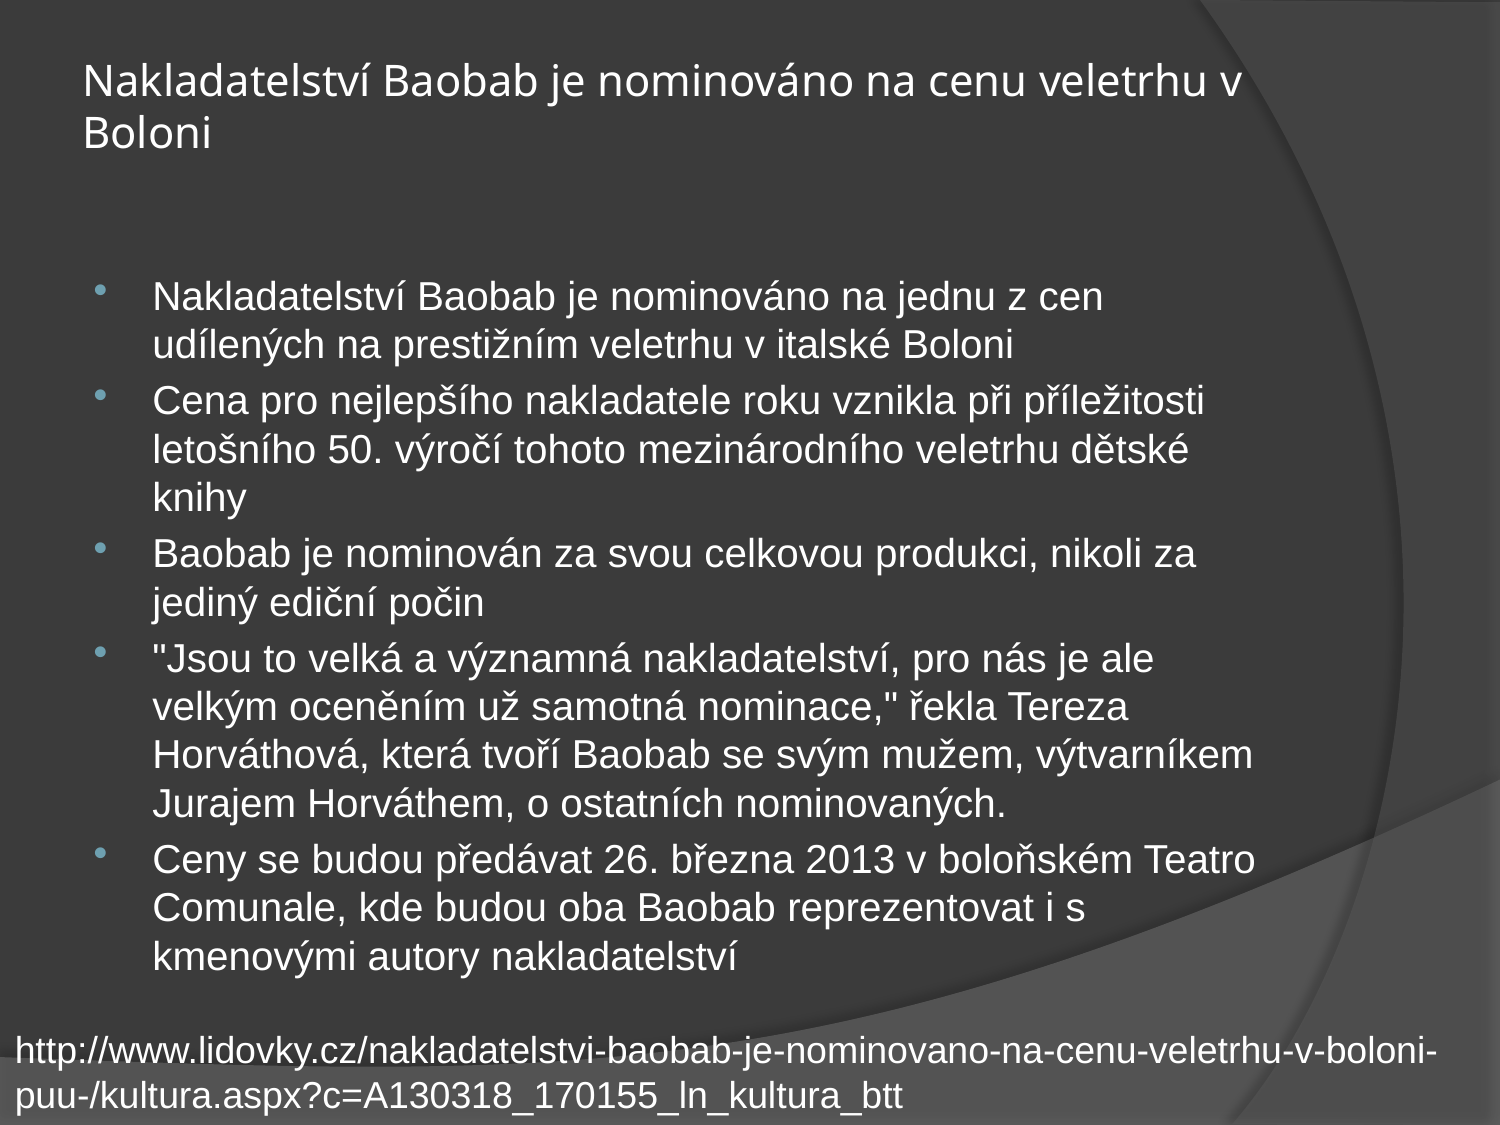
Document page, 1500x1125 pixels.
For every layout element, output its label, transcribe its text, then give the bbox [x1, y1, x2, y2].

text_box http://www.lidovky.cz/nakladatelstvi-baobab-je-nominovano-na-cenu-veletrhu-v-boloni-puu-/kultura.aspx?c=A130318_170155_ln_kultura_btt [0, 1018, 1500, 1124]
list Nakladatelství Baobab je nominováno na jednu z cen udílených na prestižním veletrhu v italské Boloni Cena pro nejlepšího nakladatele roku vznikla při příležitosti letošního 50. výročí tohoto mezinárodního veletrhu dětské knihy Baobab je nominován za svou celkovou produkci, nikoli za jediný ediční počin "Jsou to velká a významná nakladatelství, pro nás je ale velkým oceněním už samotná nominace," řekla Tereza Horváthová, která tvoří Baobab se svým mužem, výtvarníkem Jurajem Horváthem, o ostatních nominovaných. Ceny se budou předávat 26. března 2013 v boloňském Teatro Comunale, kde budou oba Baobab reprezentovat i s kmenovými autory nakladatelství [75, 262, 1300, 1005]
title Nakladatelství Baobab je nominováno na cenu veletrhu v Boloni [75, 45, 1300, 233]
